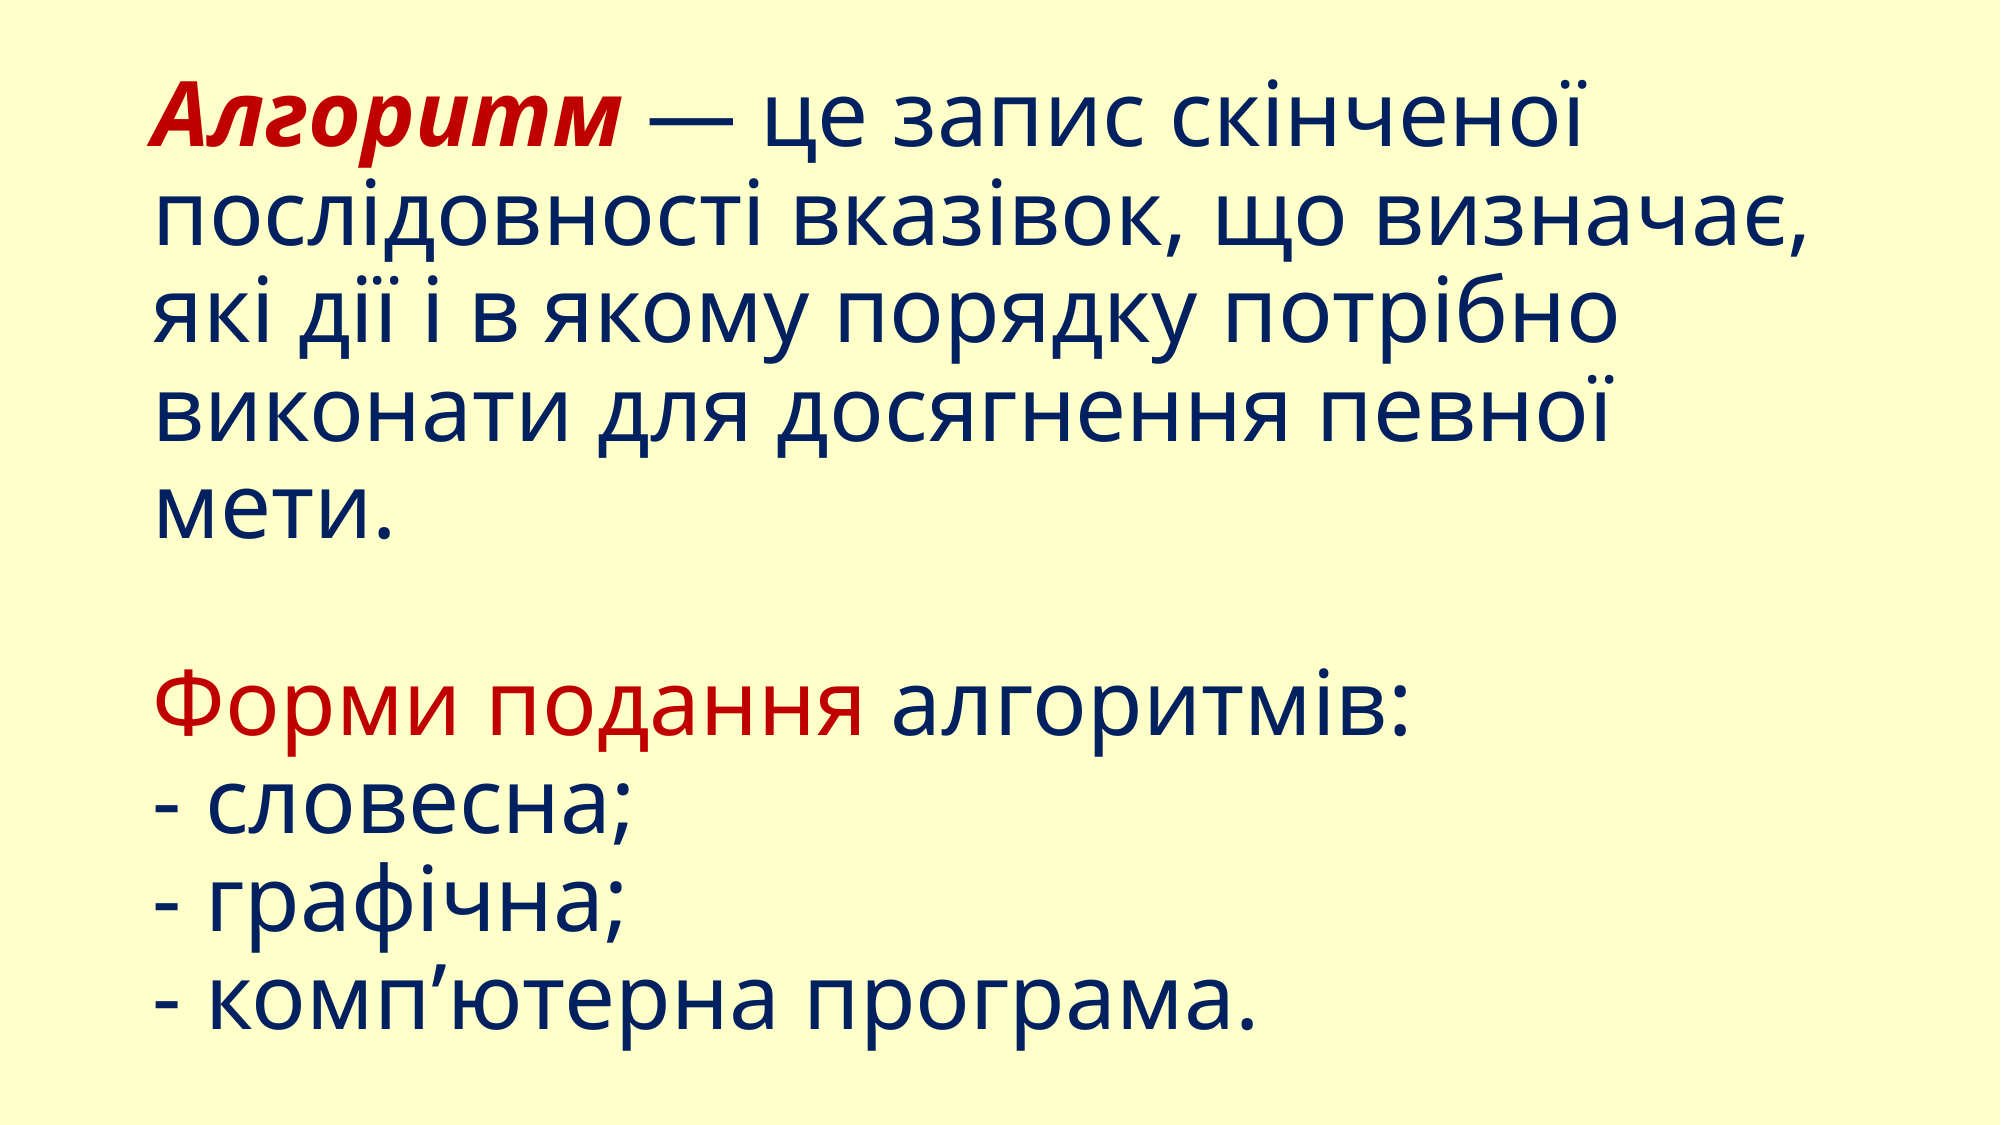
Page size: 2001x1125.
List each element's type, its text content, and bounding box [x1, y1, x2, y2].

title Алгоритм — це запис скінченої послідовності вказівок, що визначає, які дії і в якому порядку потрібно виконати для досягнення певної мети. Форми подання алгоритмів: - словесна; - графічна; - комп’ютерна програма. [137, 59, 1863, 1058]
